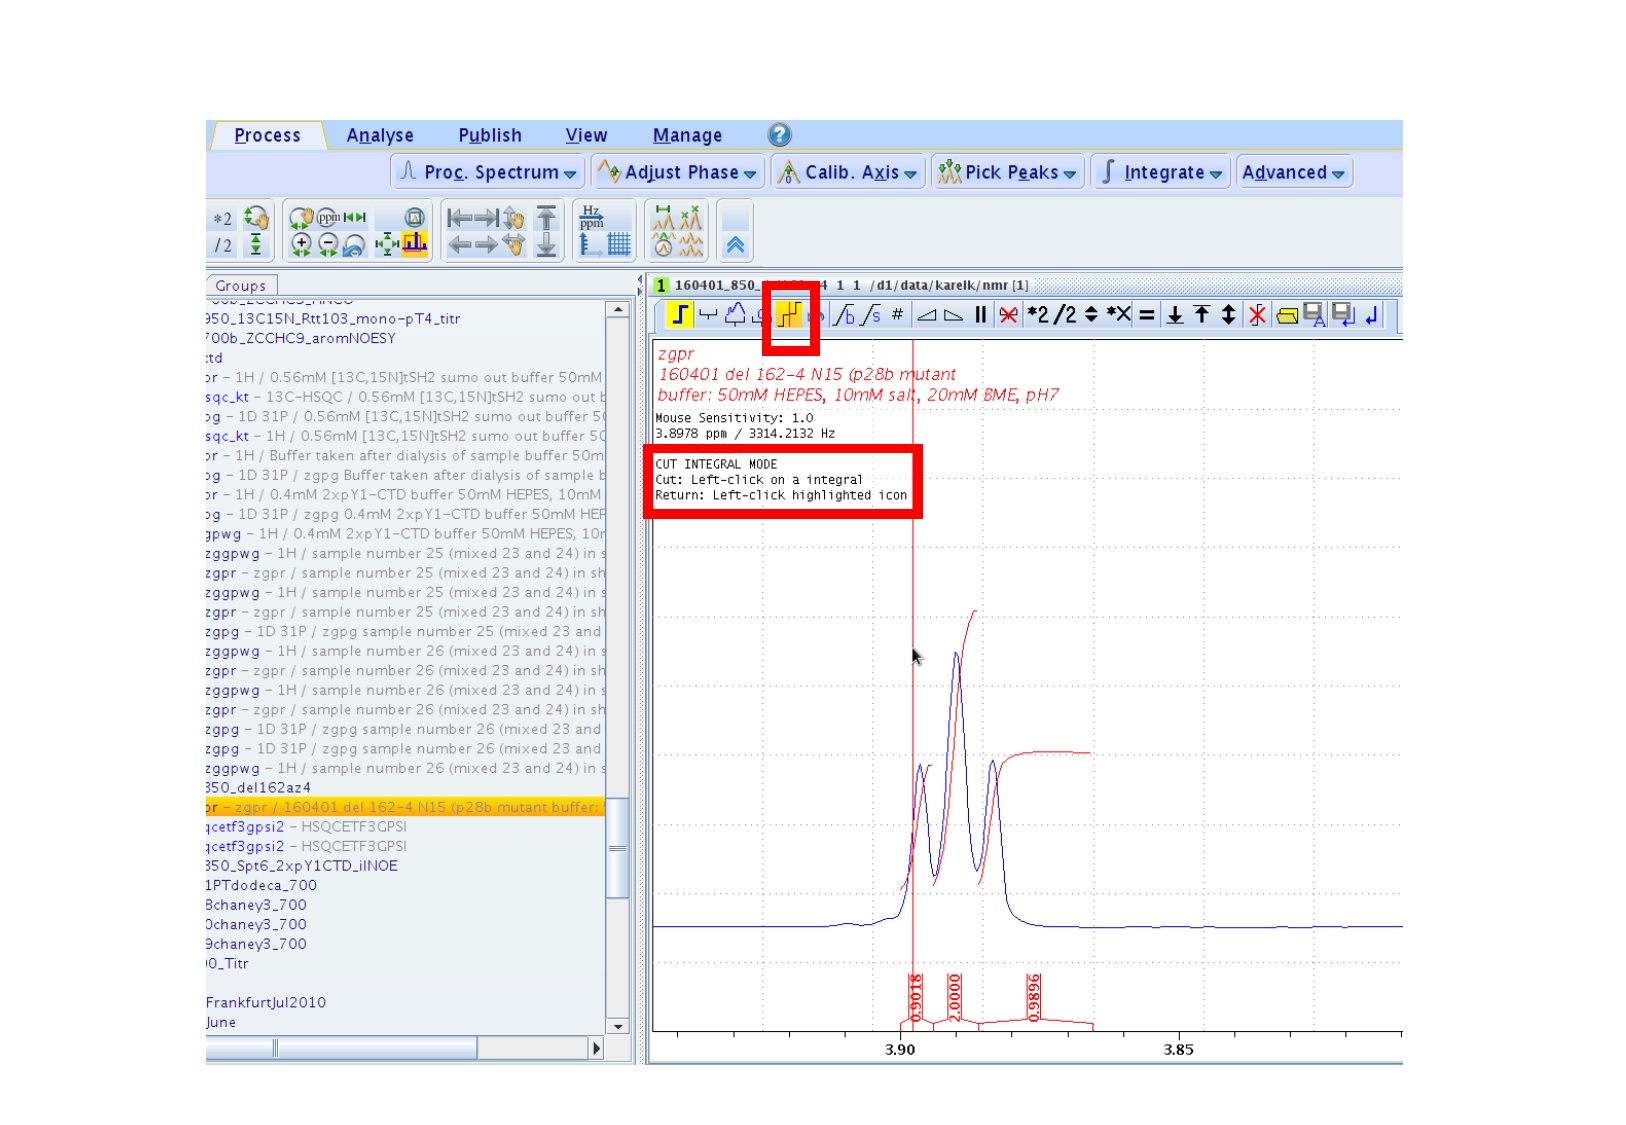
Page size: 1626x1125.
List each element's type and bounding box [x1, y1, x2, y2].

picture [206, 120, 1403, 1065]
